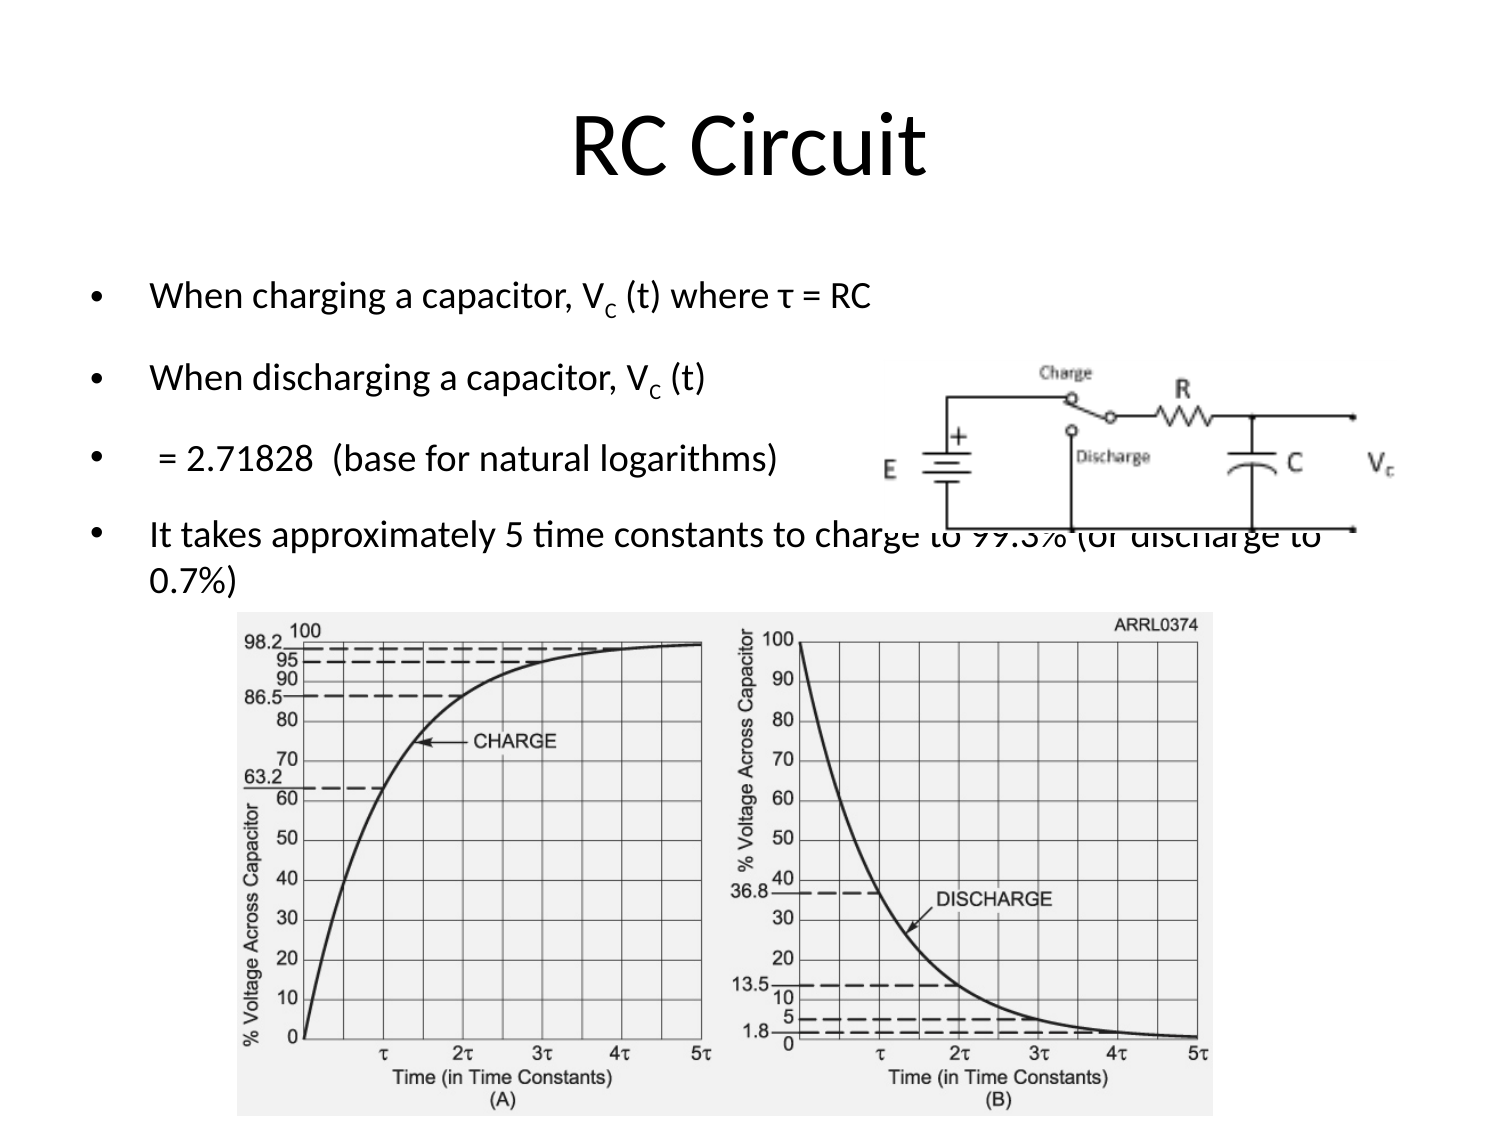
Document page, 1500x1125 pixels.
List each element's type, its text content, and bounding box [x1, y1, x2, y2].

picture [883, 359, 1397, 534]
picture [237, 612, 1213, 1117]
title RC Circuit [75, 45, 1425, 233]
